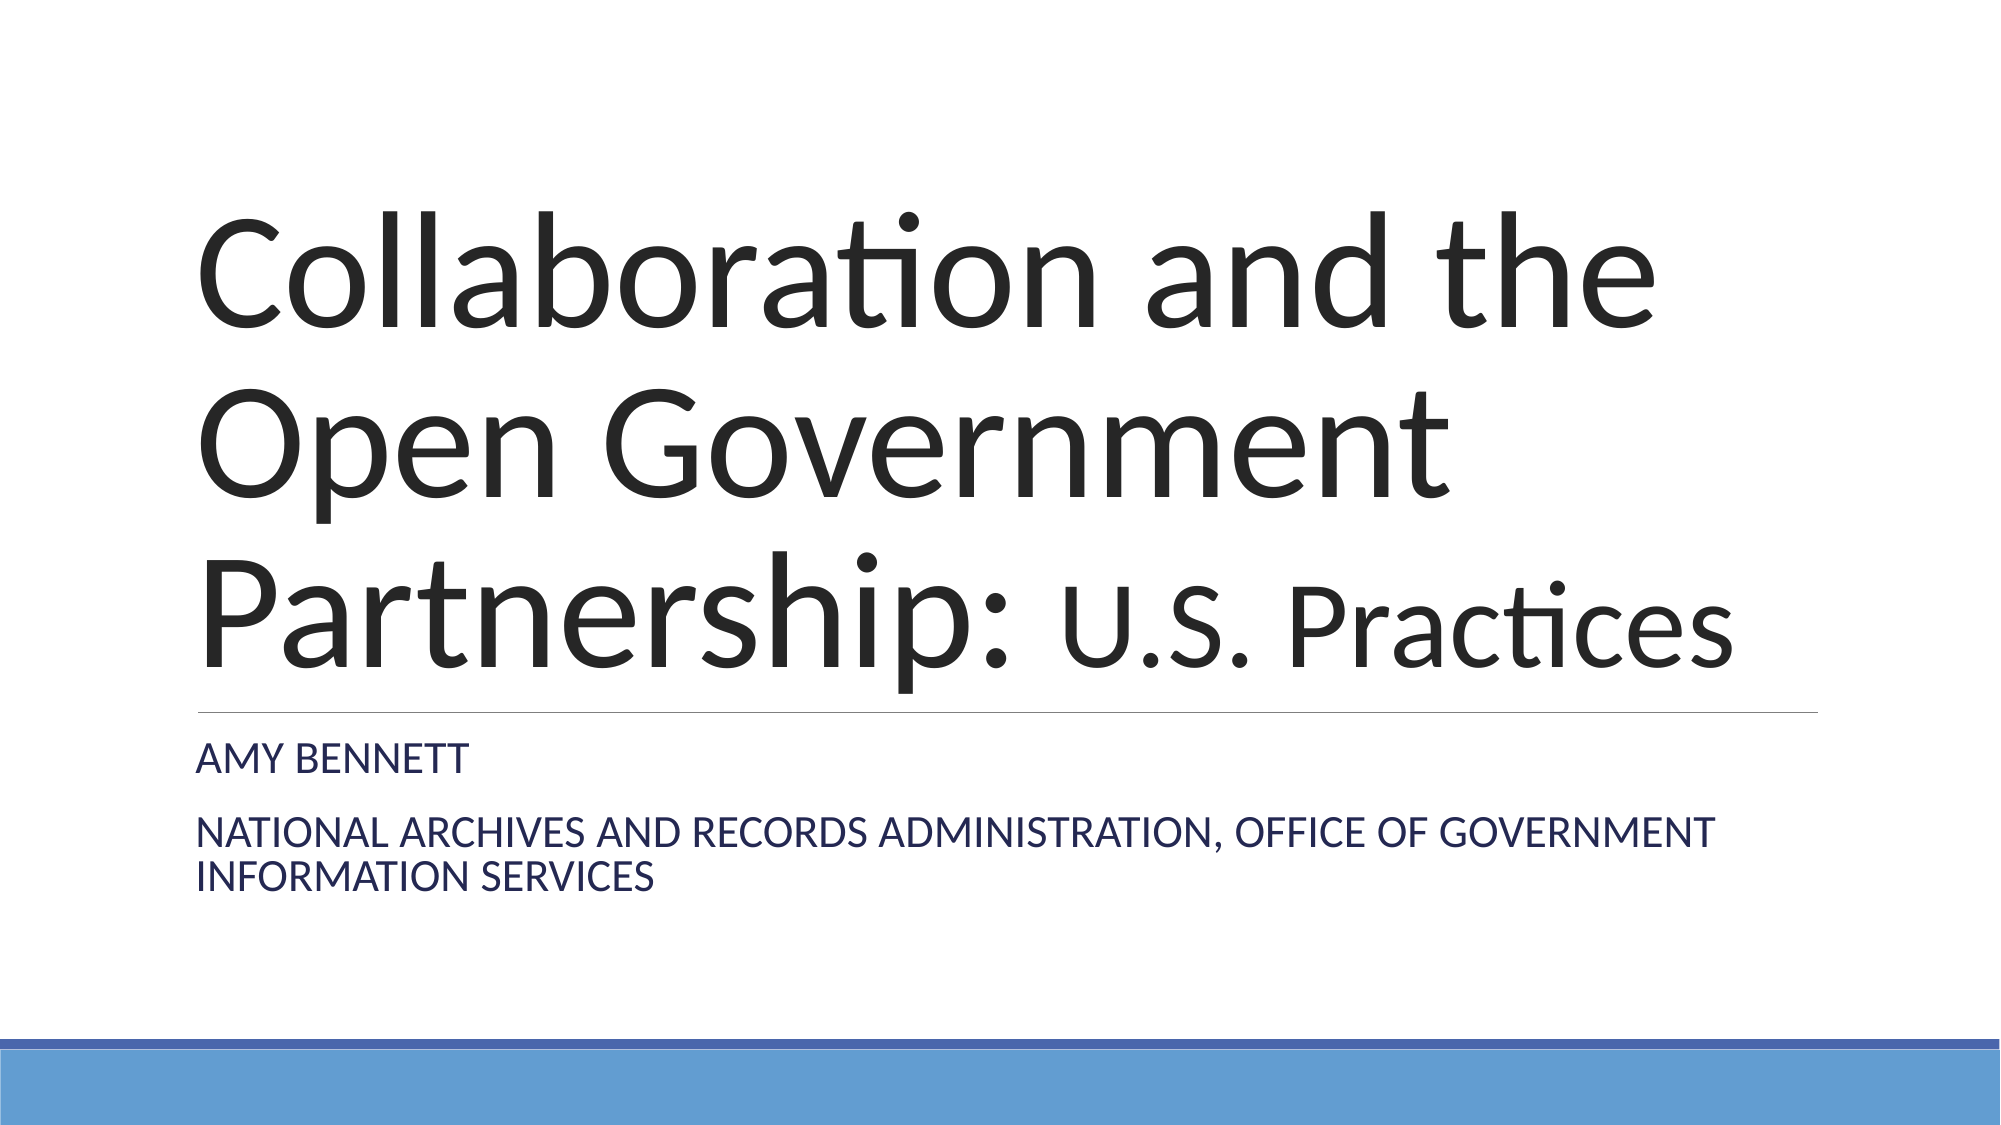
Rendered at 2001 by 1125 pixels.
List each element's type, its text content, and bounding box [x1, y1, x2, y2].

title Collaboration and the Open Government Partnership: U.S. Practices [180, 124, 1830, 710]
subtitle AMY BENNETT NATIONAL ARCHIVES AND RECORDS ADMINISTRATION, OFFICE OF GOVERNMENT INFORMATION SERVICES [180, 730, 1831, 919]
